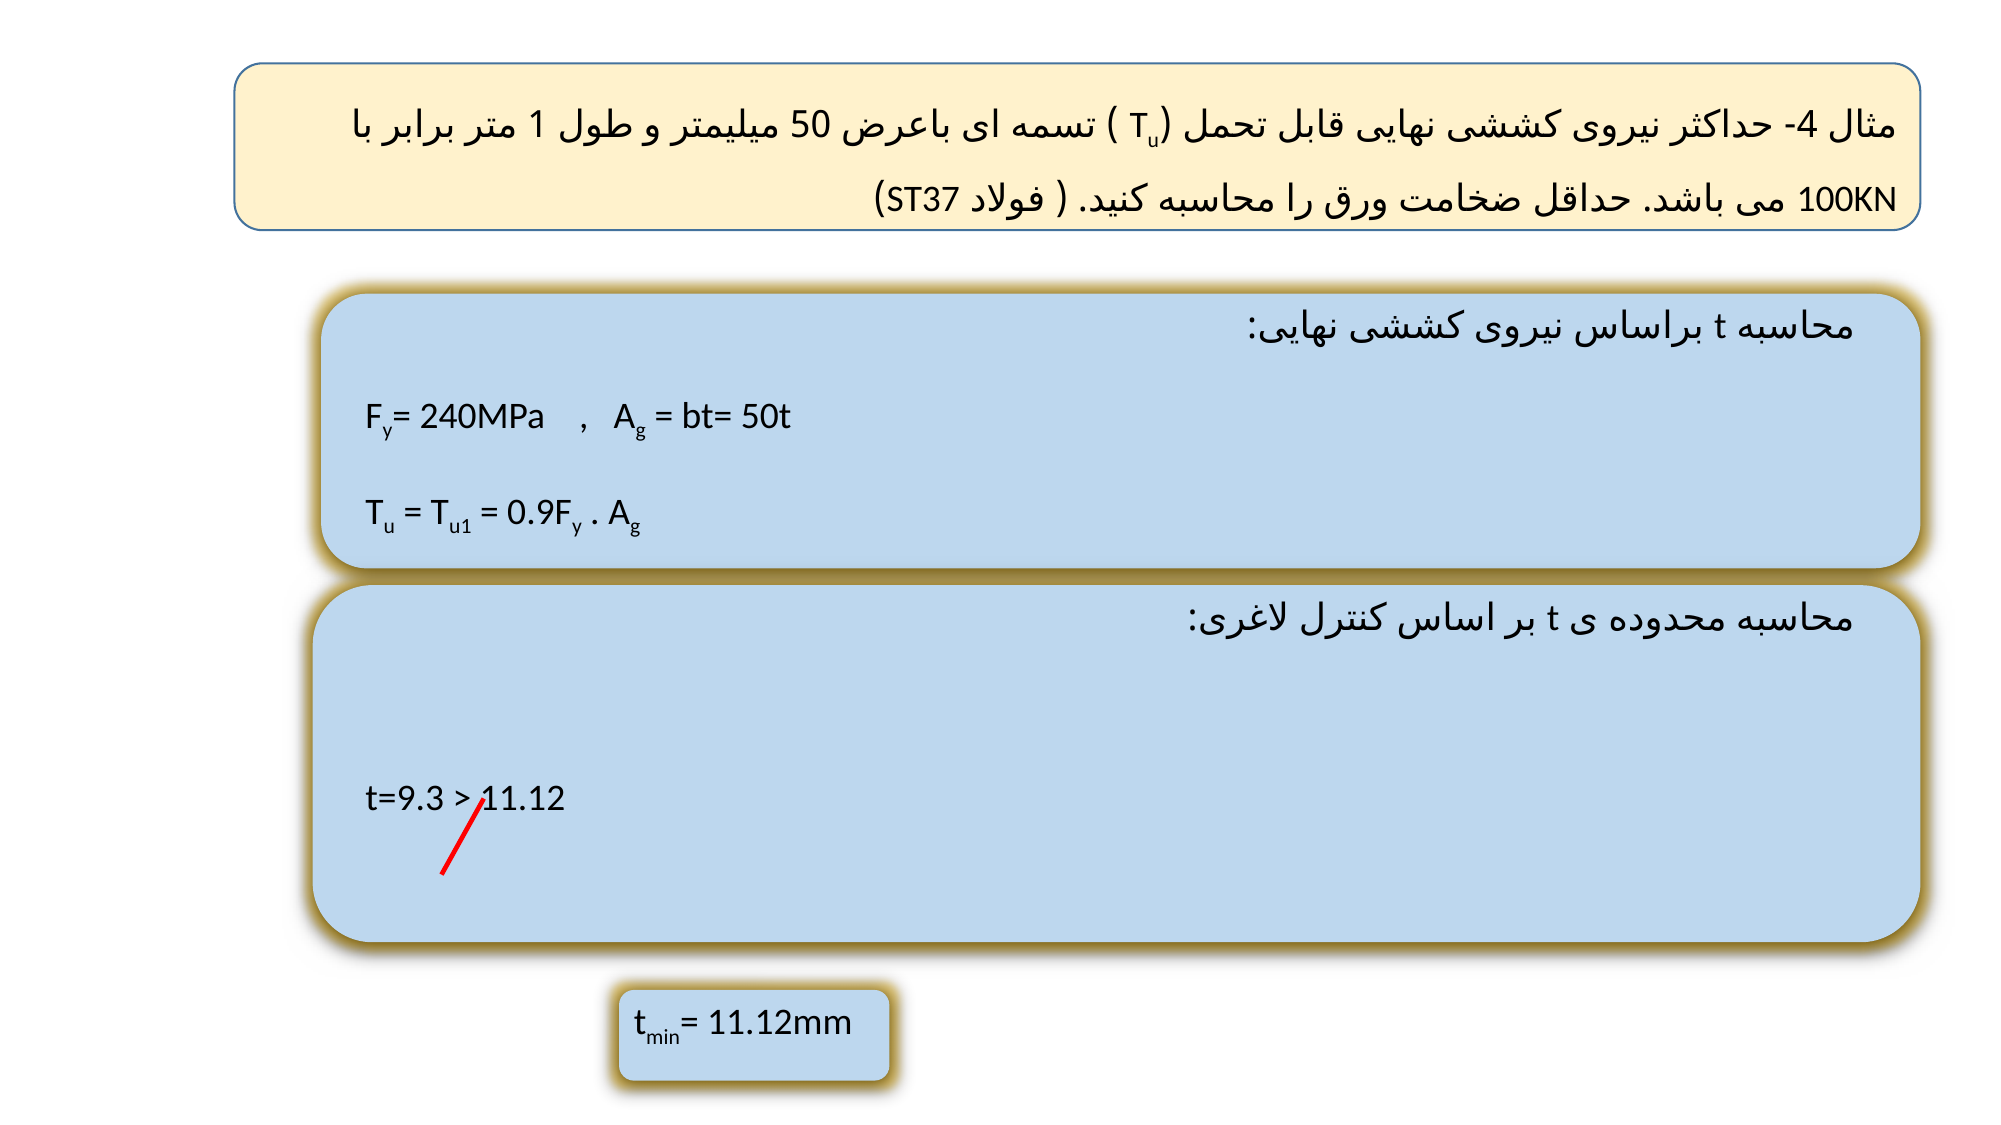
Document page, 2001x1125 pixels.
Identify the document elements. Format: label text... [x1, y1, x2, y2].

text_box tmin= 11.12mm [619, 989, 1401, 1056]
text_box [320, 292, 1922, 568]
text_box [311, 584, 1922, 944]
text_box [441, 798, 484, 875]
text_box [617, 999, 891, 1082]
text_box مثال 4- حداکثر نیروی کششی نهایی قابل تحمل (Tu ) تسمه ای باعرض 50 میلیمتر و طول 1 متر برابر با 100KN می باشد. حداقل ضخامت ورق را محاسبه کنید. ( فولاد ST37) [233, 62, 1922, 232]
